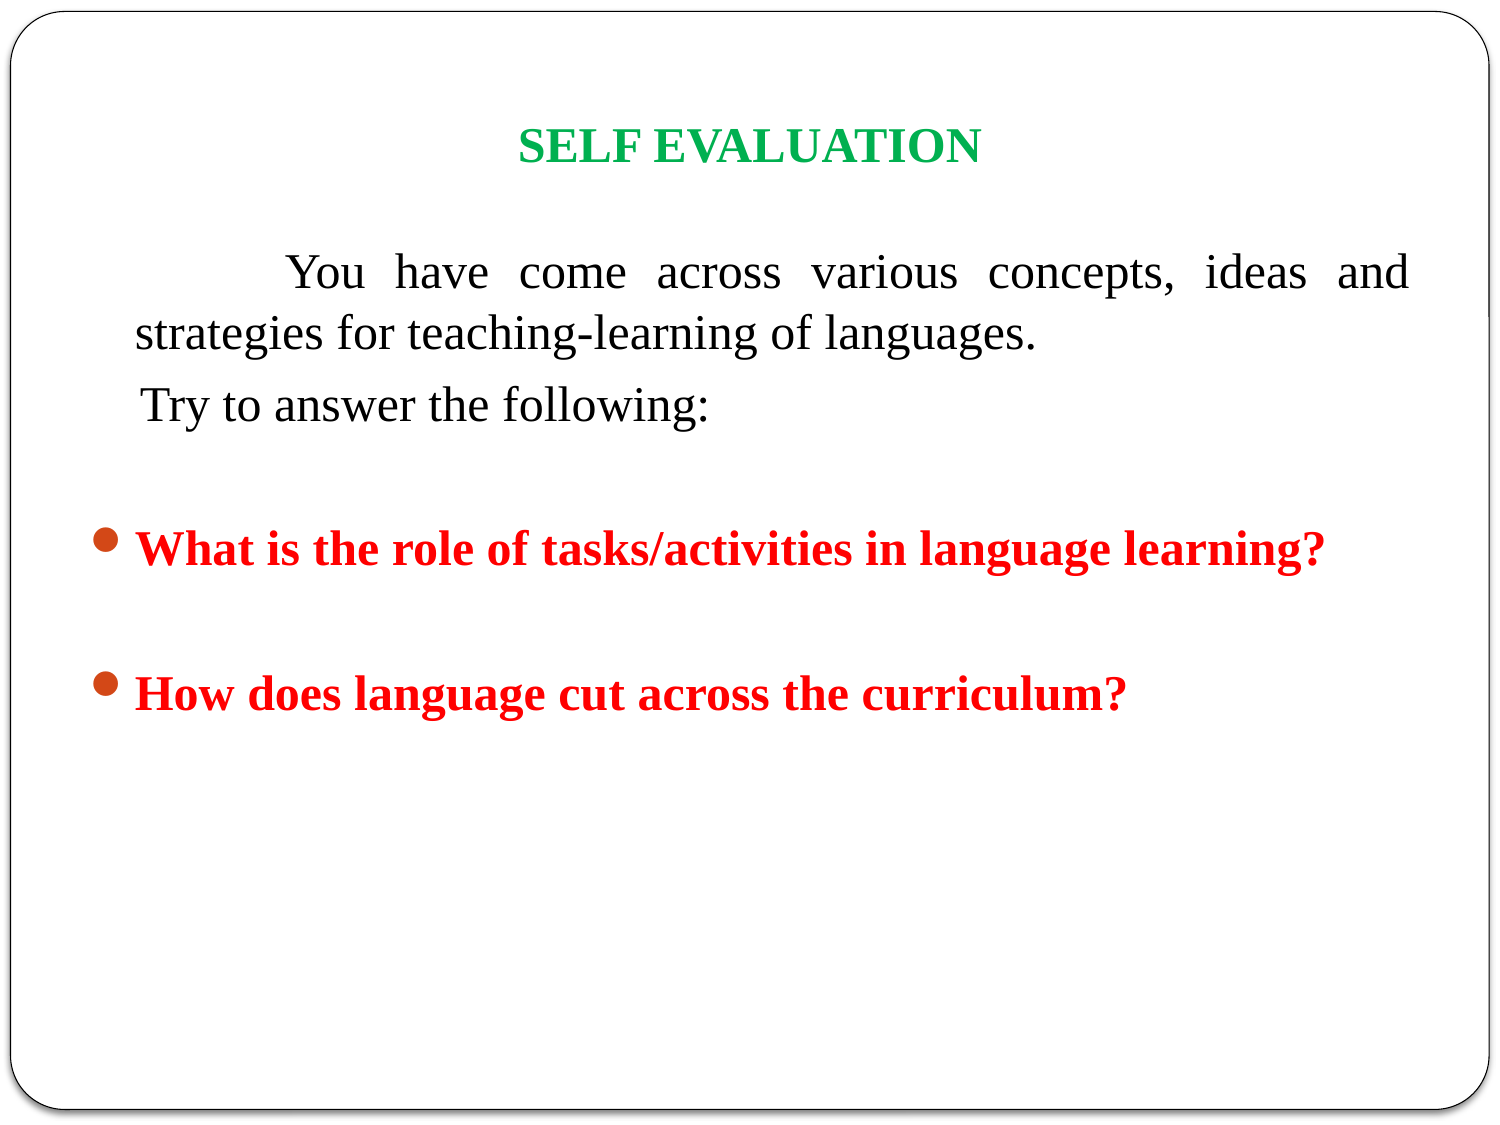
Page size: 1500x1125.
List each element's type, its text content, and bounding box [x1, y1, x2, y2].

title SELF EVALUATION [75, 45, 1425, 149]
list You have come across various concepts, ideas and strategies for teaching-learning of languages. Try to answer the following: What is the role of tasks/activities in language learning? How does language cut across the curriculum? [75, 149, 1425, 986]
